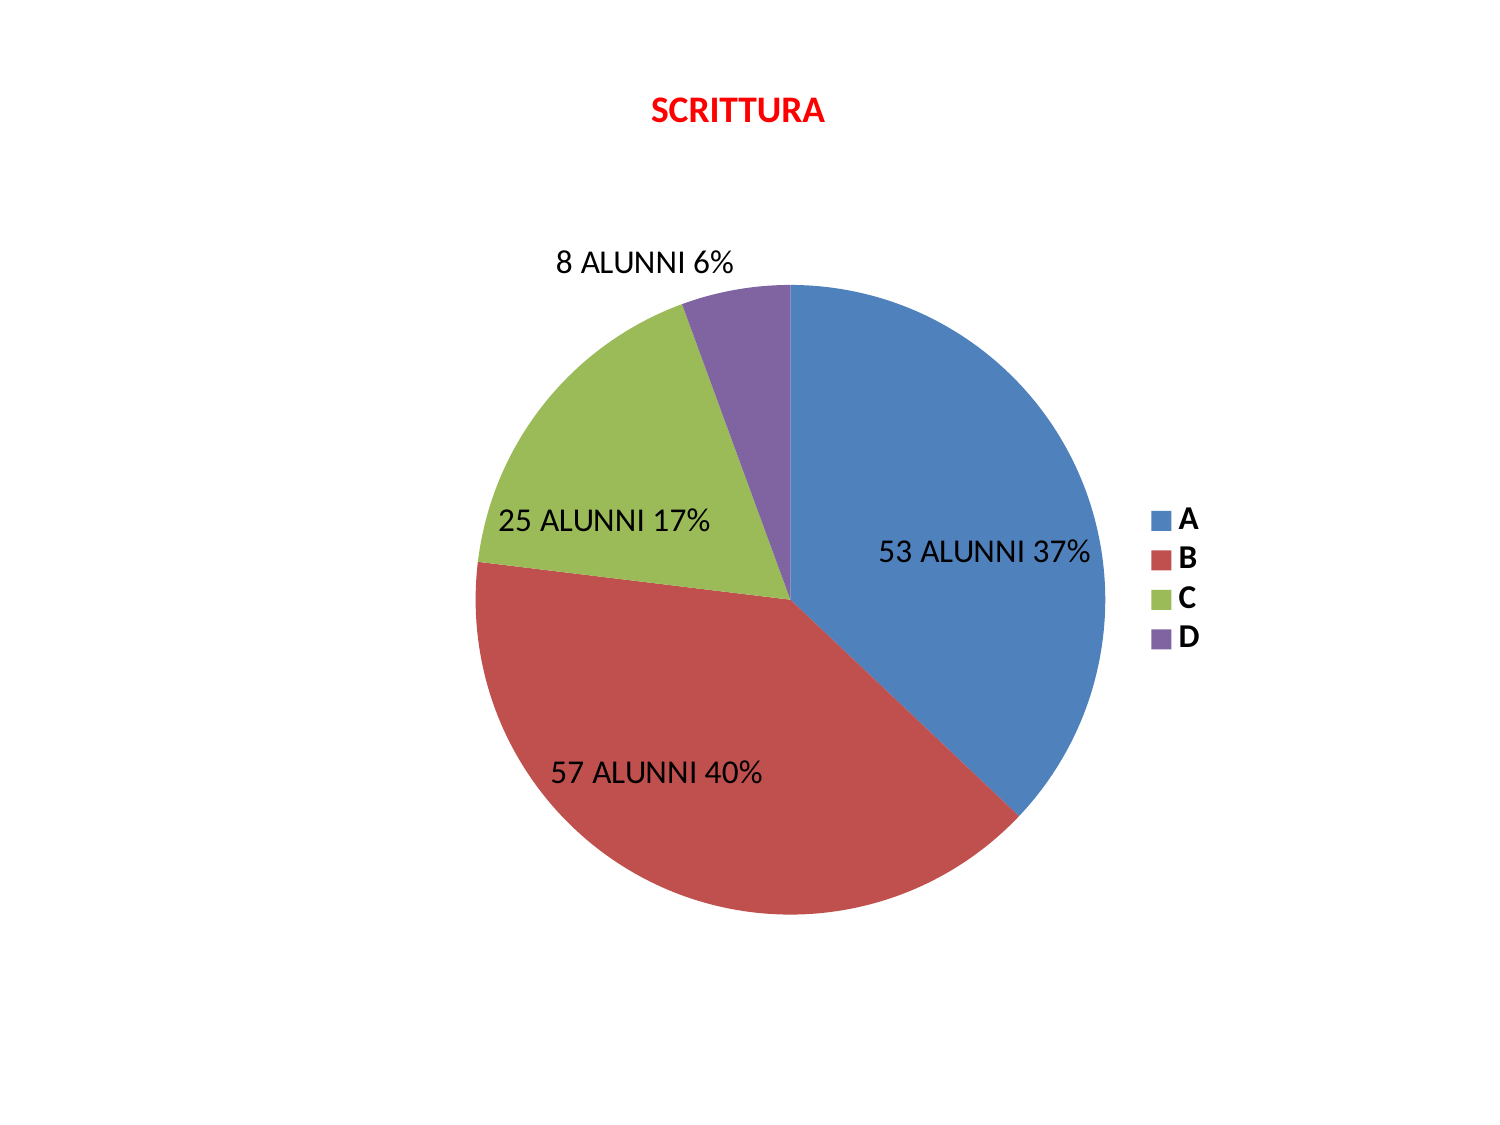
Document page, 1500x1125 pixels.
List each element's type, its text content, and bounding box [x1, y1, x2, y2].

chart [253, 231, 1223, 929]
text_box SCRITTURA [324, 78, 1152, 138]
